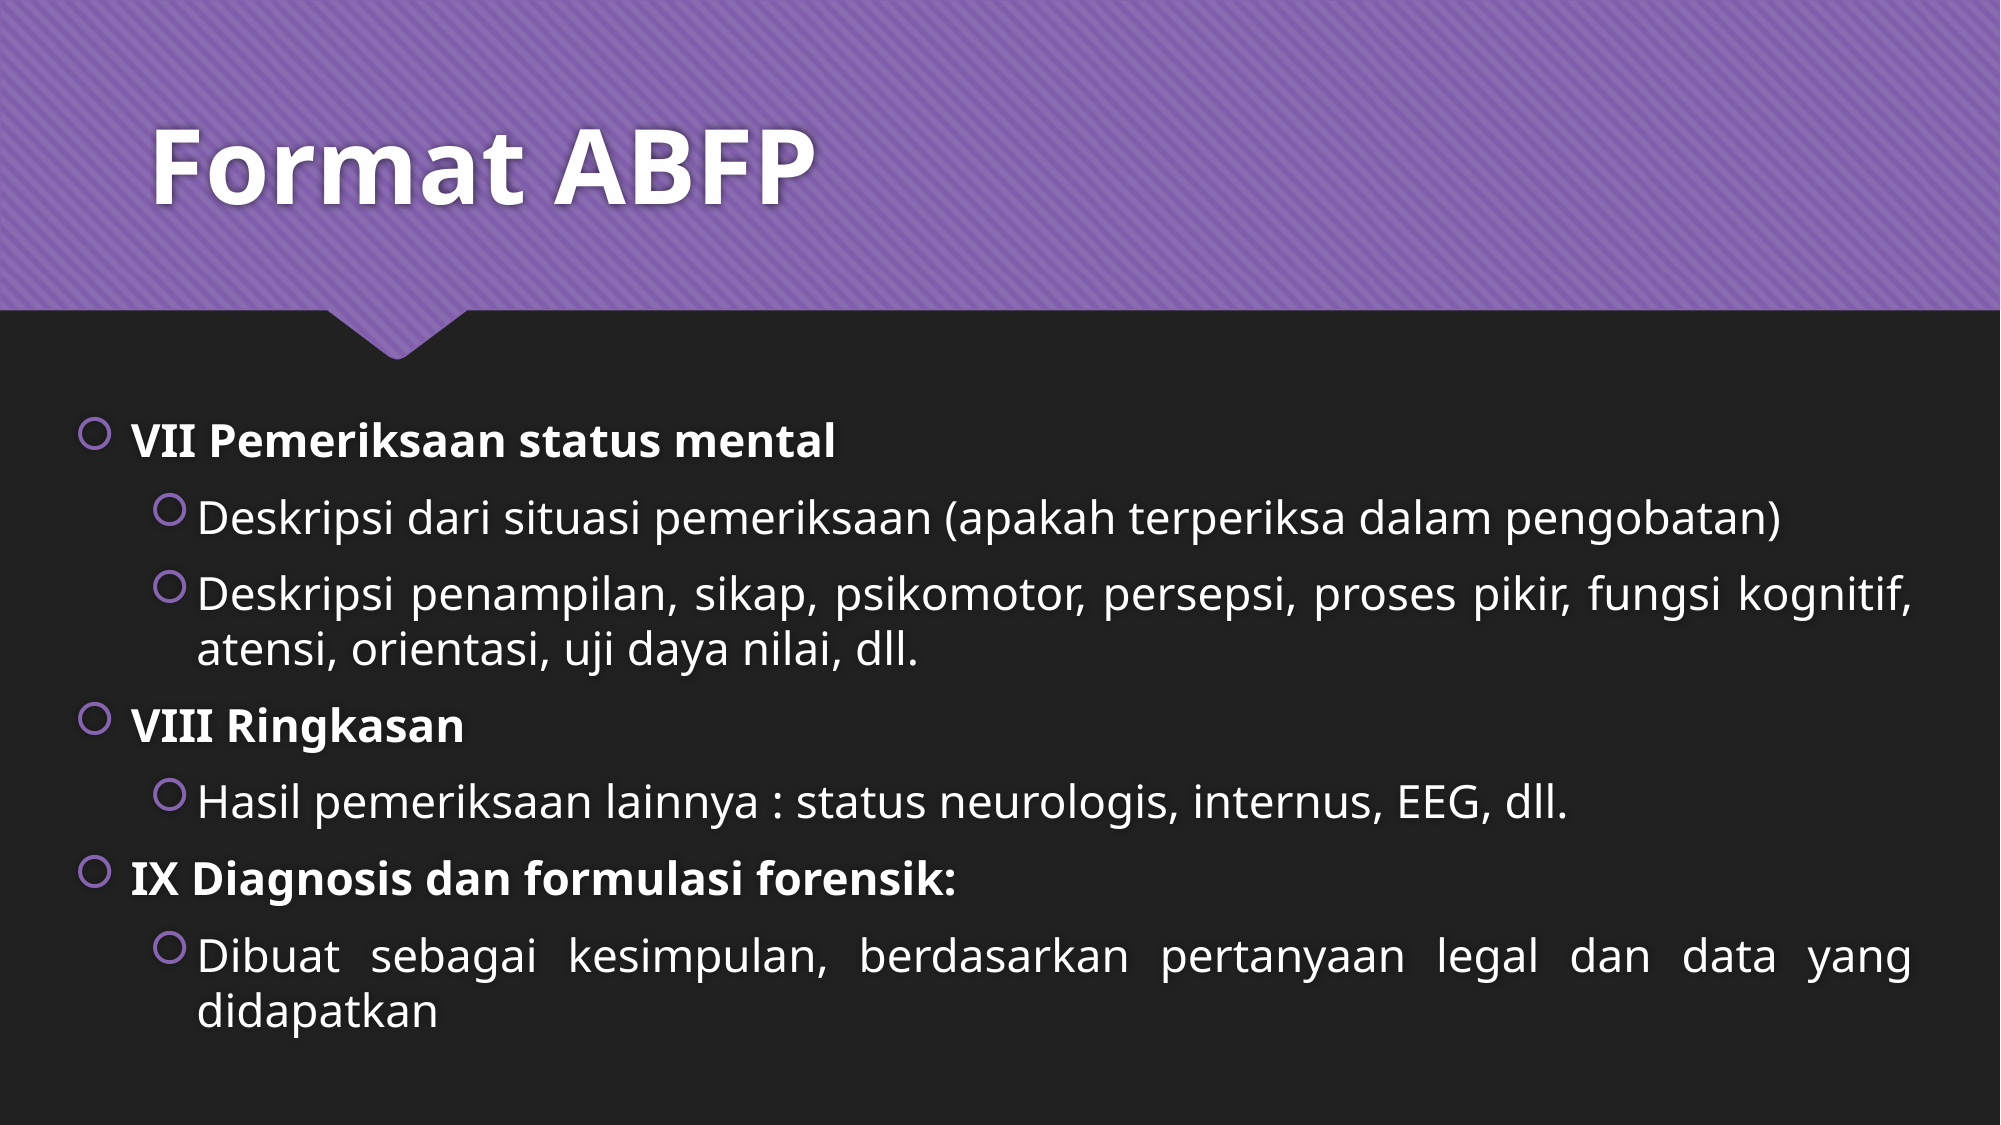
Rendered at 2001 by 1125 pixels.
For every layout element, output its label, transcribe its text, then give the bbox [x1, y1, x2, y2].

list VII Pemeriksaan status mental Deskripsi dari situasi pemeriksaan (apakah terperiksa dalam pengobatan) Deskripsi penampilan, sikap, psikomotor, persepsi, proses pikir, fungsi kognitif, atensi, orientasi, uji daya nilai, dll. VIII Ringkasan Hasil pemeriksaan lainnya : status neurologis, internus, EEG, dll. IX Diagnosis dan formulasi forensik: Dibuat sebagai kesimpulan, berdasarkan pertanyaan legal dan data yang didapatkan [59, 364, 1930, 1084]
title Format ABFP [132, 73, 1868, 233]
